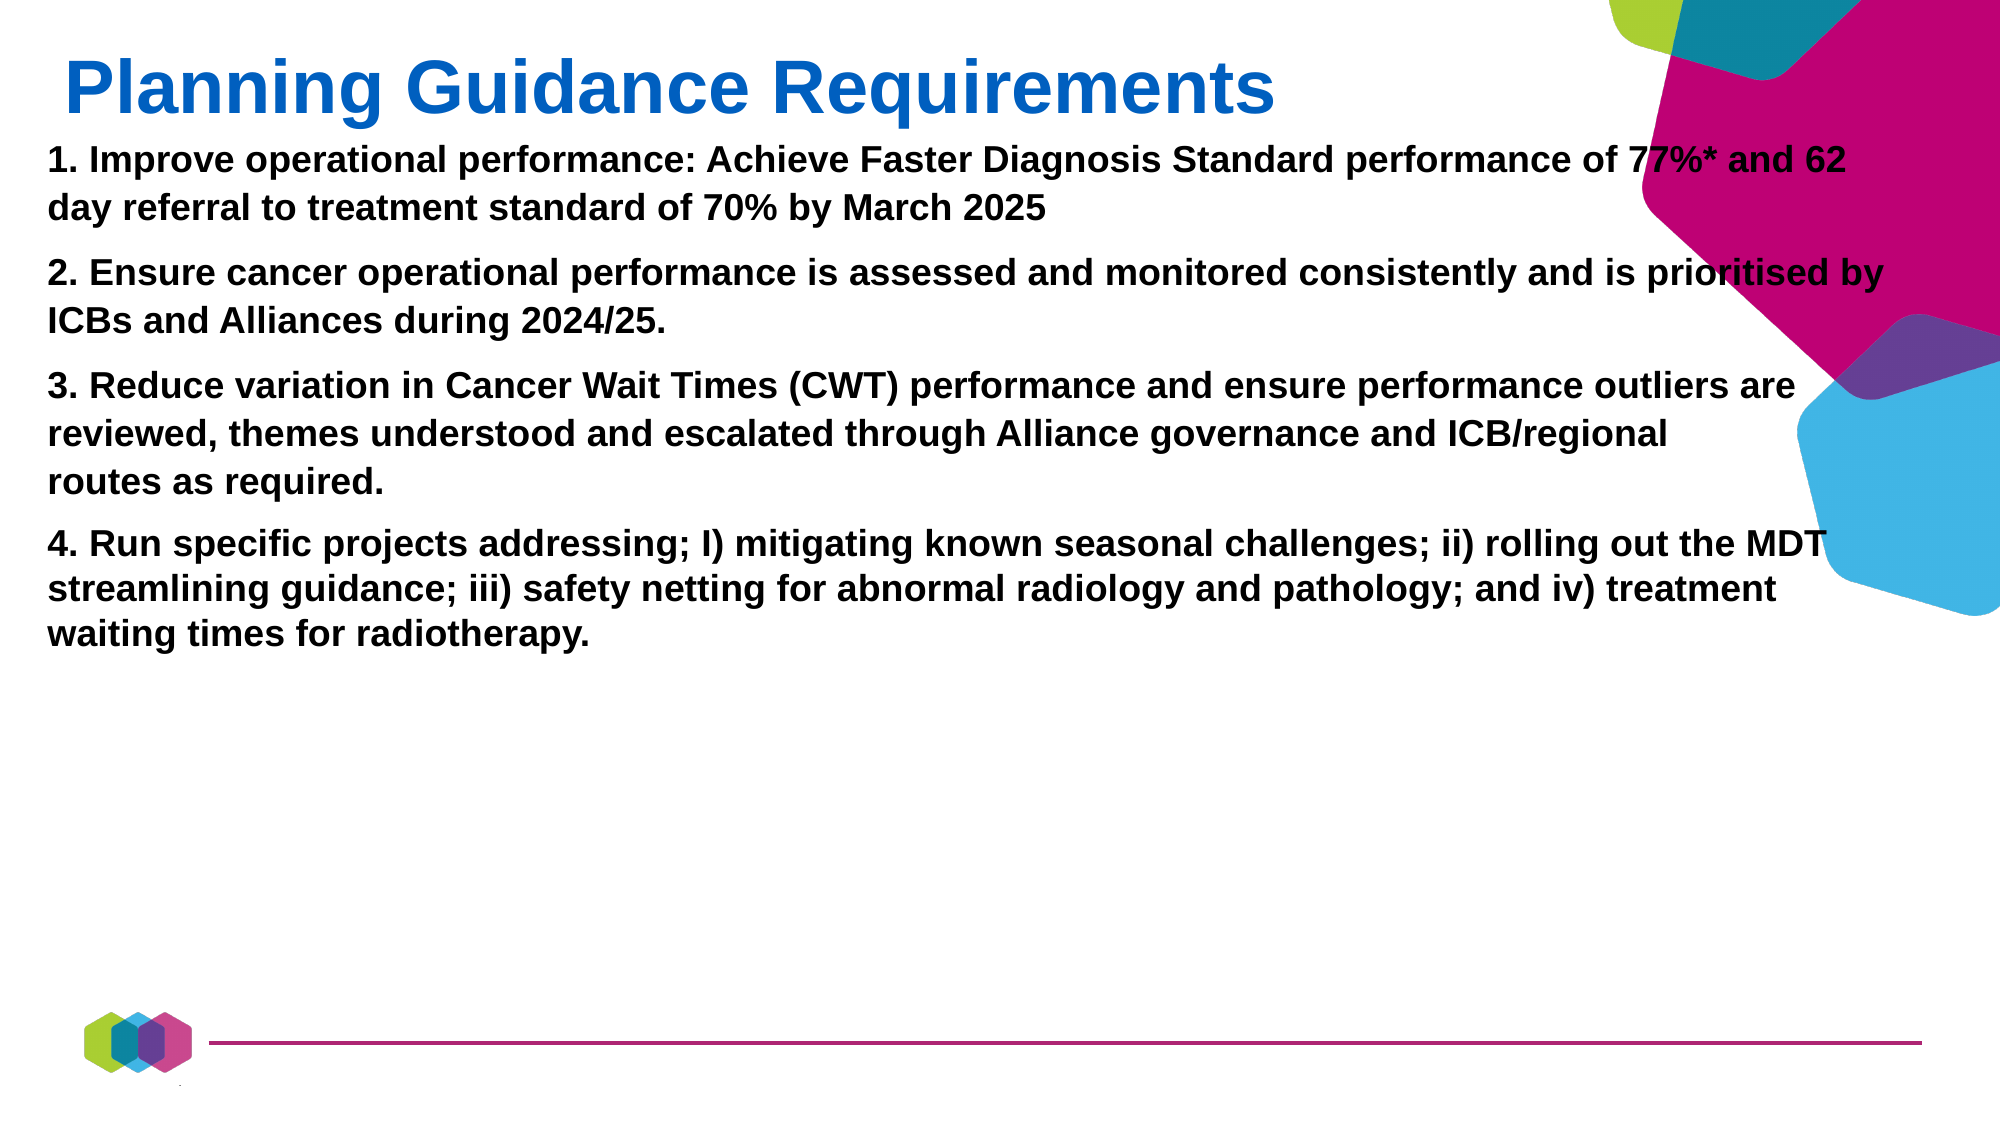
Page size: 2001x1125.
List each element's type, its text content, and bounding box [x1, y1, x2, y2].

picture [37, 1012, 240, 1086]
picture [1458, 0, 2000, 765]
list Planning Guidance Requirements [50, 30, 1905, 124]
text_box 1. Improve operational performance: Achieve Faster Diagnosis Standard performance of 77%* and 62 day referral to treatment standard of 70% by March 2025 2. Ensure cancer operational performance is assessed and monitored consistently and is prioritised by ICBs and Alliances during 2024/25. 3. Reduce variation in Cancer Wait Times (CWT) performance and ensure performance outliers are reviewed, themes understood and escalated through Alliance governance and ICB/regional routes as required. 4. Run specific projects addressing; I) mitigating known seasonal challenges; ii) rolling out the MDT streamlining guidance; iii) safety netting for abnormal radiology and pathology; and iv) treatment waiting times for radiotherapy. [32, 124, 1930, 661]
